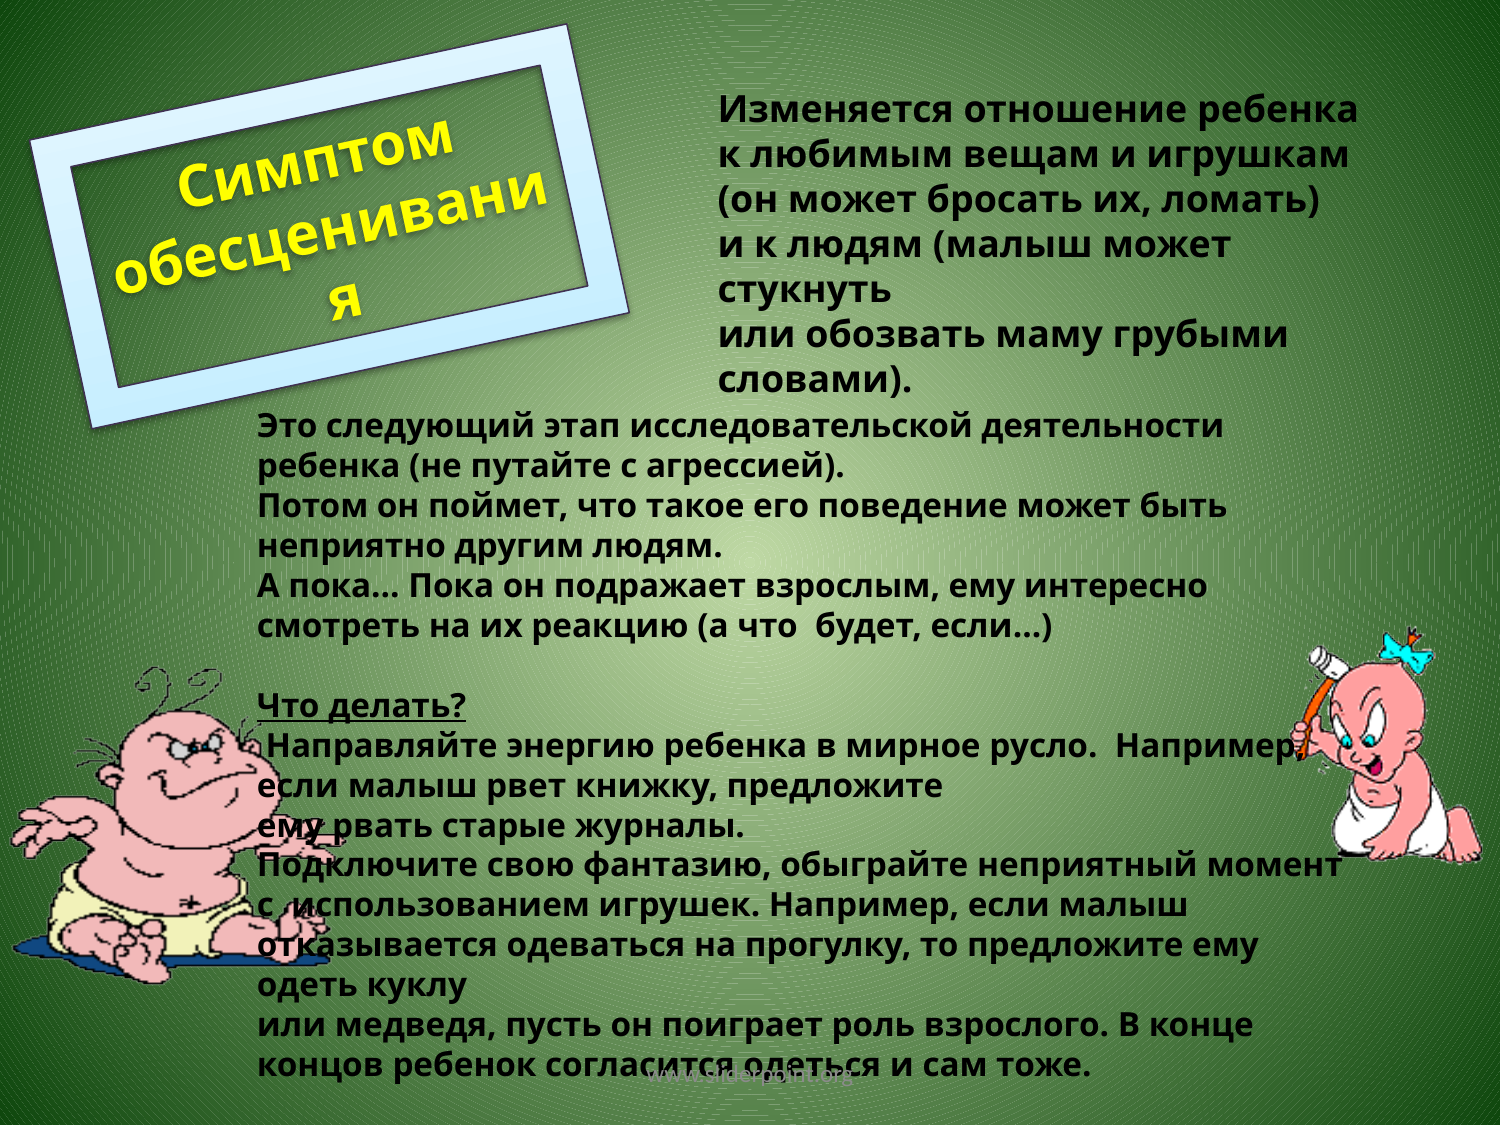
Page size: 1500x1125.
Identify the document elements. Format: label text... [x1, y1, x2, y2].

text_box Это следующий этап исследовательской деятельности ребенка (не путайте с агрессией). Потом он поймет, что такое его поведение может быть неприятно другим людям. А пока… Пока он подражает взрослым, ему интересно смотреть на их реакцию (а что будет, если…) Что делать? Направляйте энергию ребенка в мирное русло. Например, если малыш рвет книжку, предложите ему рвать старые журналы. Подключите свою фантазию, обыграйте неприятный момент с использованием игрушек. Например, если малыш отказывается одеваться на прогулку, то предложите ему одеть куклу или медведя, пусть он поиграет роль взрослого. В конце концов ребенок согласится одеться и сам тоже. [242, 397, 1376, 1091]
footer www.sliderpoint.org [512, 1042, 988, 1103]
picture [0, 639, 361, 1020]
text_box Симптом обесценивания [28, 23, 631, 430]
picture [1228, 621, 1500, 873]
text_box Изменяется отношение ребенка к любимым вещам и игрушкам (он может бросать их, ломать) и к людям (малыш может стукнуть или обозвать маму грубыми словами). [702, 78, 1412, 408]
